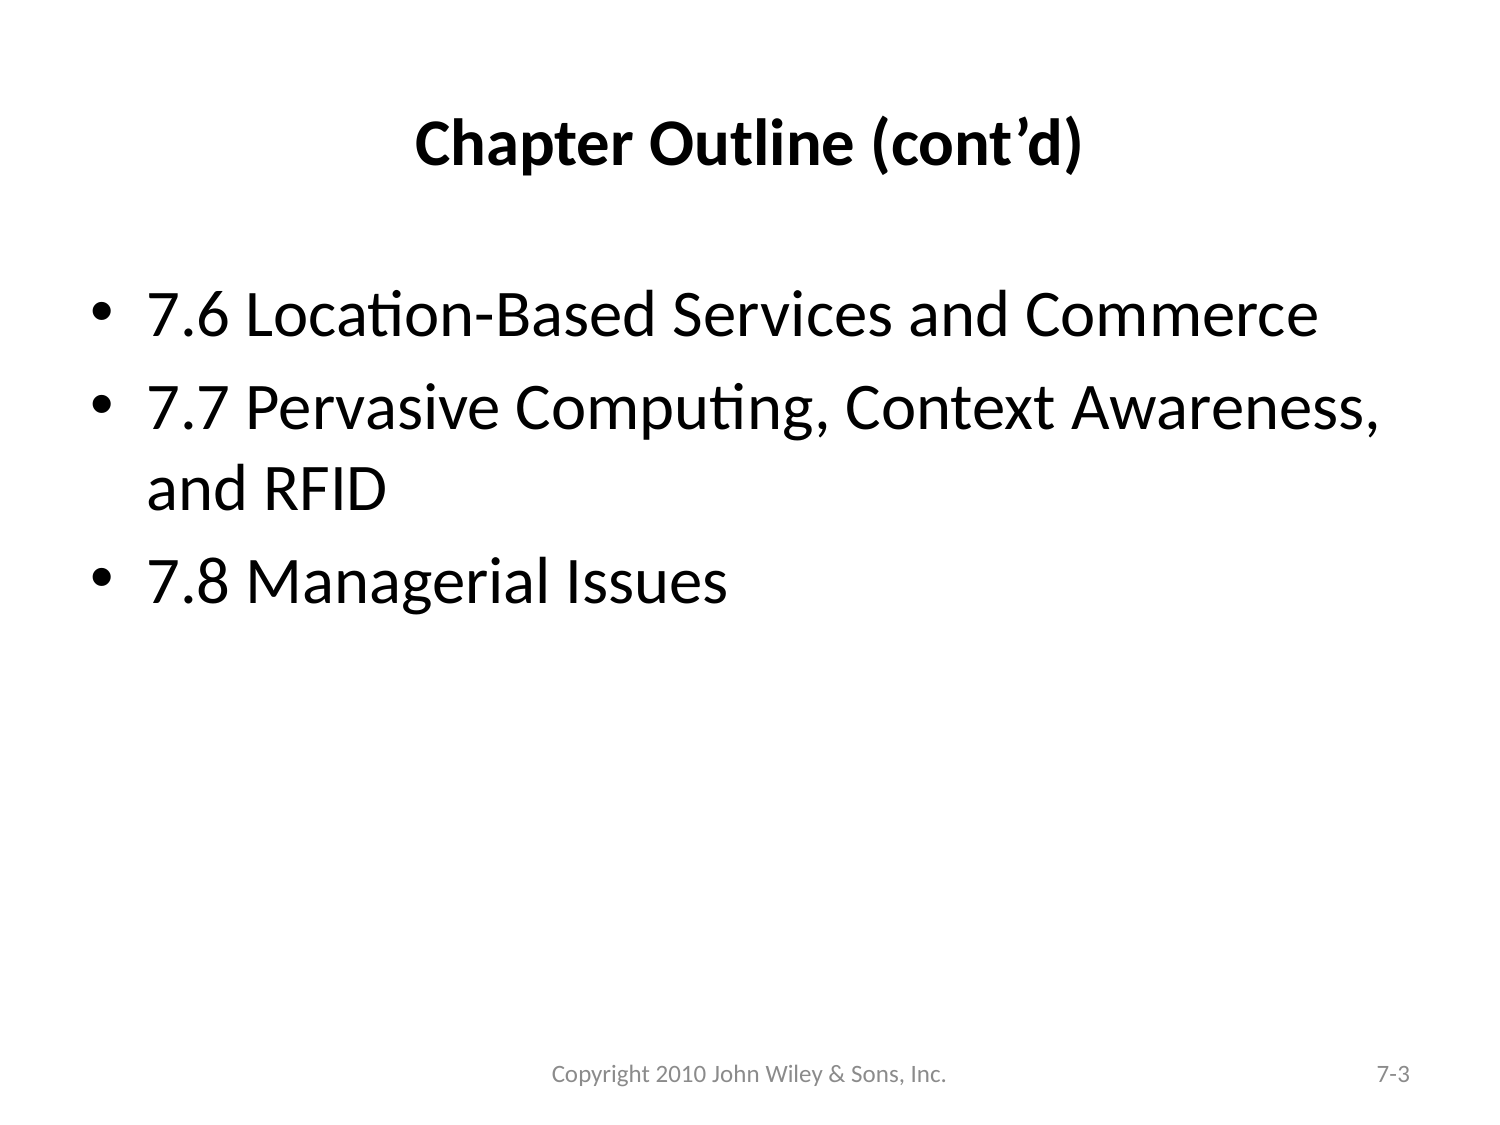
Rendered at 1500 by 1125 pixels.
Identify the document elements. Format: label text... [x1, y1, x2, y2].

slide_number 7-3 [1074, 1042, 1425, 1103]
footer Copyright 2010 John Wiley & Sons, Inc. [512, 1042, 988, 1103]
title Chapter Outline (cont’d) [75, 45, 1425, 233]
list 7.6 Location-Based Services and Commerce 7.7 Pervasive Computing, Context Awareness, and RFID 7.8 Managerial Issues [75, 262, 1425, 1005]
